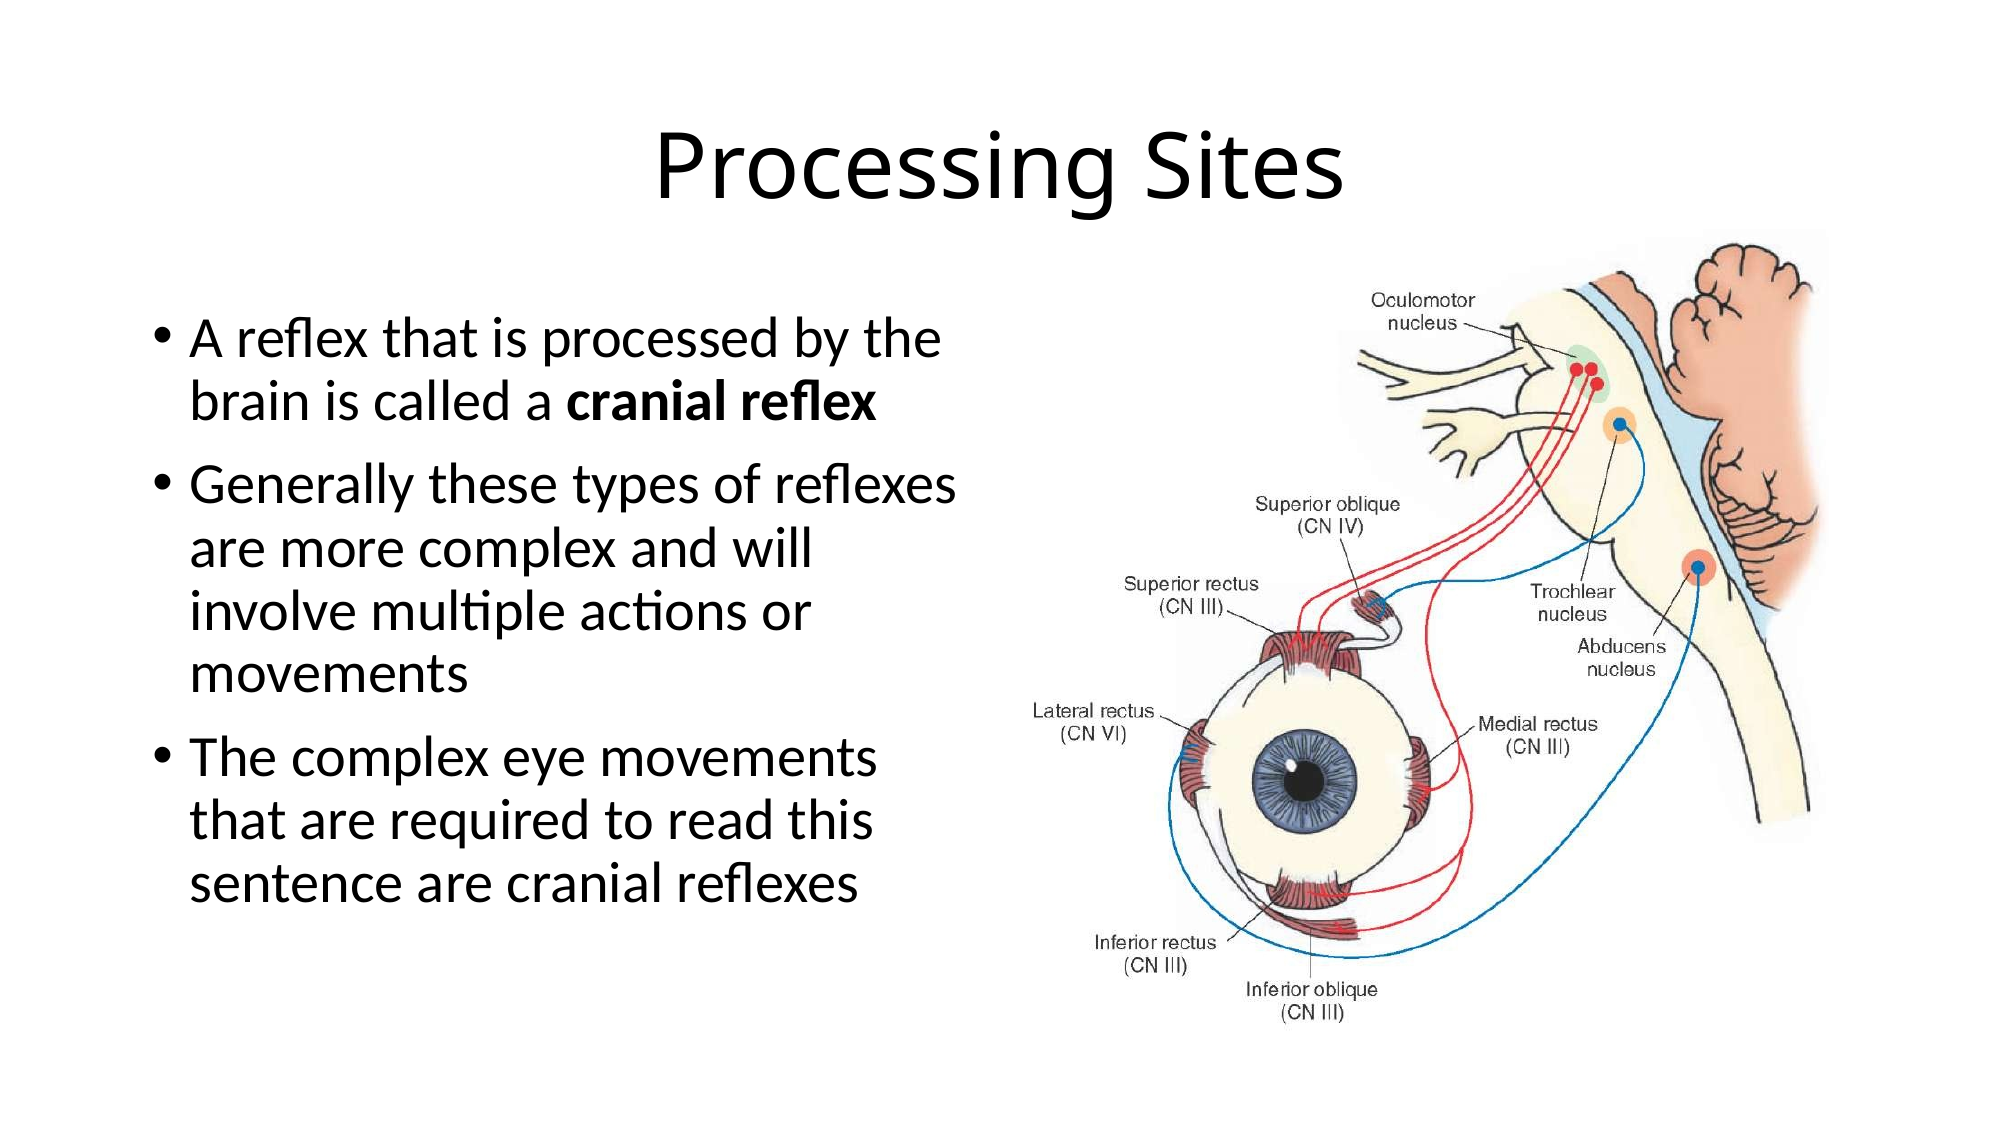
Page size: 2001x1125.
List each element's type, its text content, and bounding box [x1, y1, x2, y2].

list A reflex that is processed by the brain is called a cranial reflex Generally these types of reflexes are more complex and will involve multiple actions or movements The complex eye movements that are required to read this sentence are cranial reflexes [137, 299, 988, 1014]
title Processing Sites [137, 59, 1863, 278]
picture [1023, 229, 1829, 1049]
